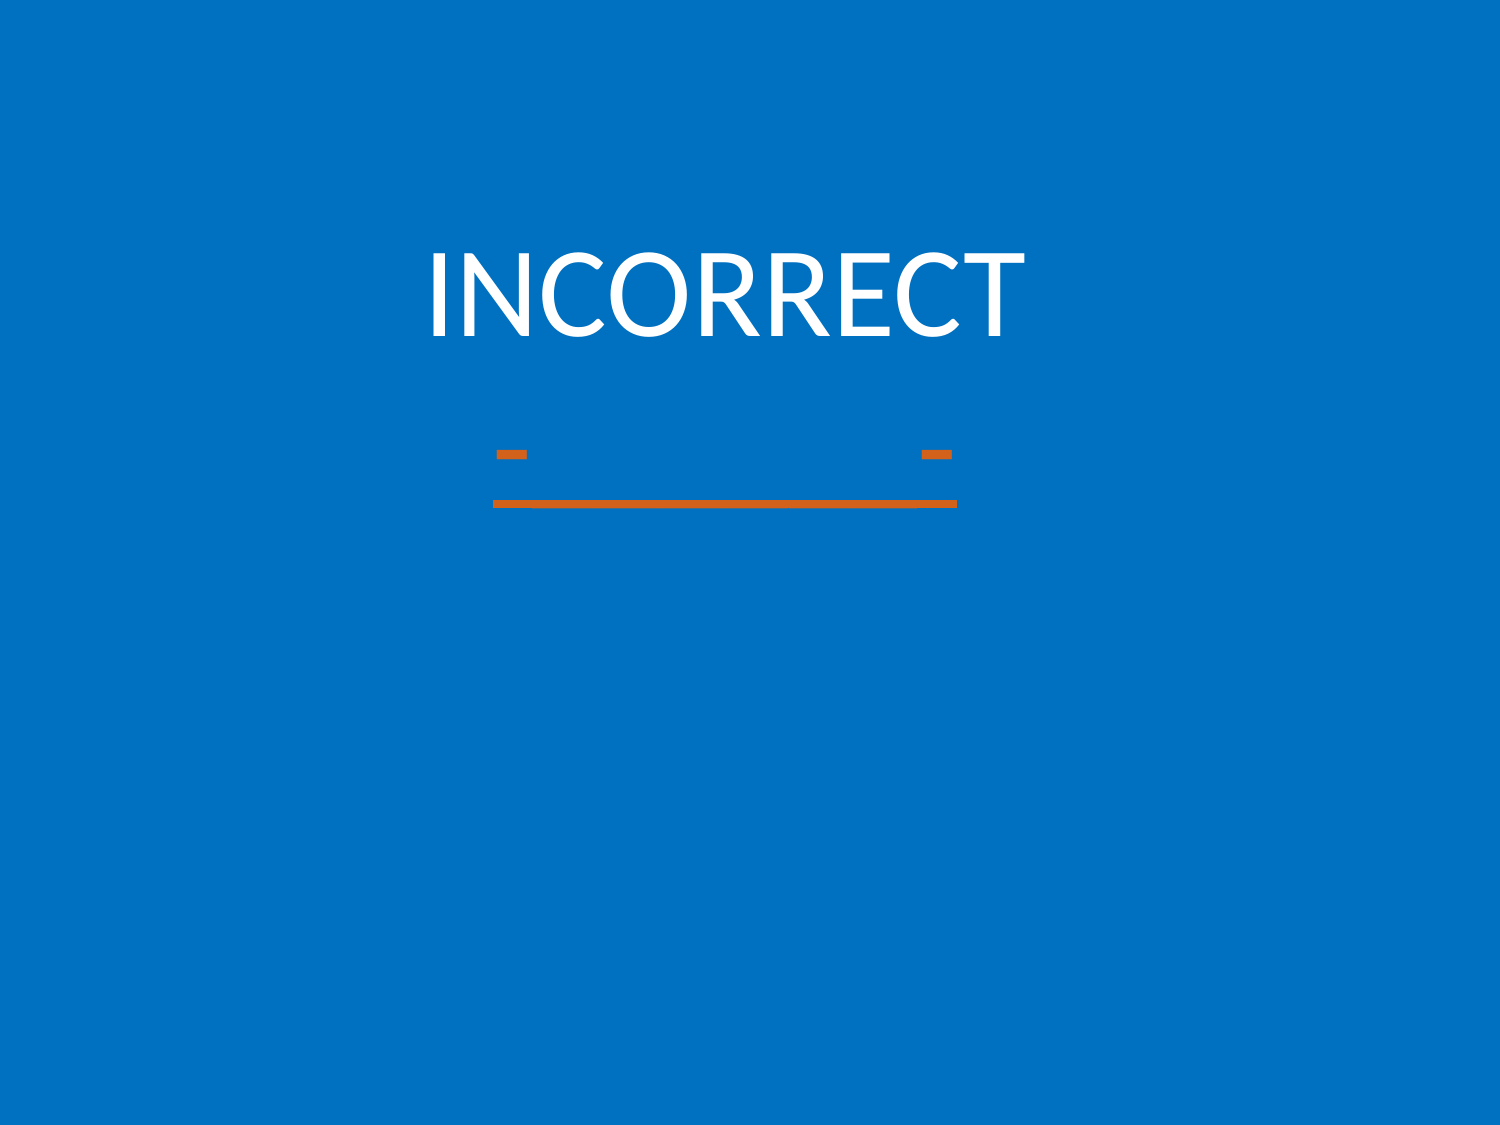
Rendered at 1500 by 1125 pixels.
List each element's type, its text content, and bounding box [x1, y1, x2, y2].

title INCORRECT -______- [50, 200, 1400, 525]
